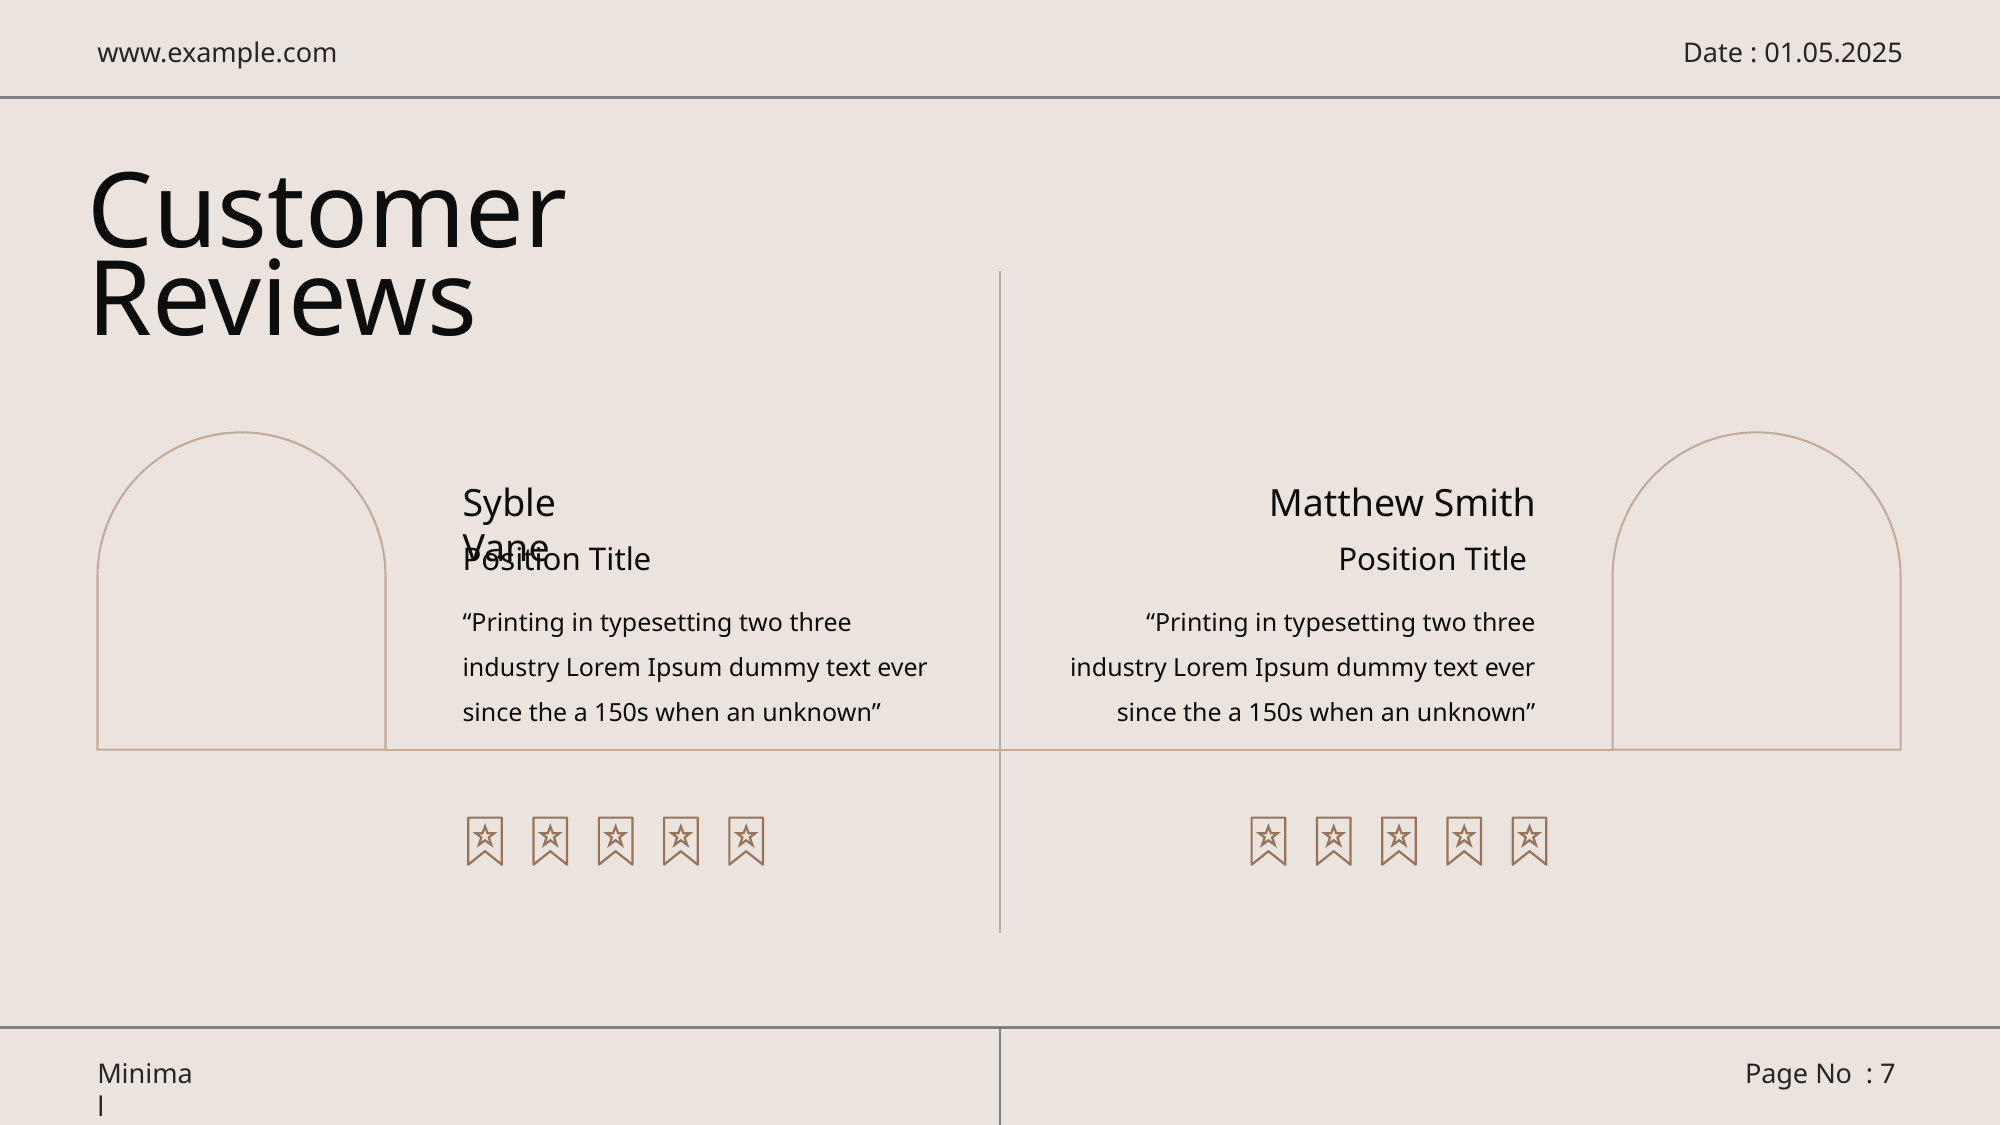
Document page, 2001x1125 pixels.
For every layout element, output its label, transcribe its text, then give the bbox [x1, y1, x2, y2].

text_box [1511, 816, 1548, 866]
text_box [377, 524, 387, 751]
text_box [532, 816, 569, 866]
text_box “Printing in typesetting two three industry Lorem Ipsum dummy text ever since the a 150s when an unknown” [1052, 584, 1551, 734]
text_box Syble Vane [447, 472, 667, 531]
text_box [467, 816, 503, 866]
text_box [728, 816, 765, 866]
text_box [1690, 431, 1823, 447]
text_box Position Title [1278, 531, 1551, 584]
text_box [1446, 816, 1483, 866]
text_box “Printing in typesetting two three industry Lorem Ipsum dummy text ever since the a 150s when an unknown” [447, 584, 946, 734]
text_box [96, 524, 106, 751]
text_box [1892, 524, 1902, 751]
picture [1621, 447, 1892, 933]
text_box [1315, 816, 1352, 866]
text_box [663, 816, 699, 866]
picture [106, 447, 377, 933]
text_box [597, 816, 634, 866]
text_box Position Title [447, 531, 699, 584]
text_box Customer Reviews [72, 170, 929, 360]
text_box [175, 431, 308, 447]
text_box [1250, 816, 1287, 866]
text_box Matthew Smith [1215, 472, 1551, 532]
text_box [1381, 816, 1417, 866]
text_box [1611, 524, 1621, 751]
